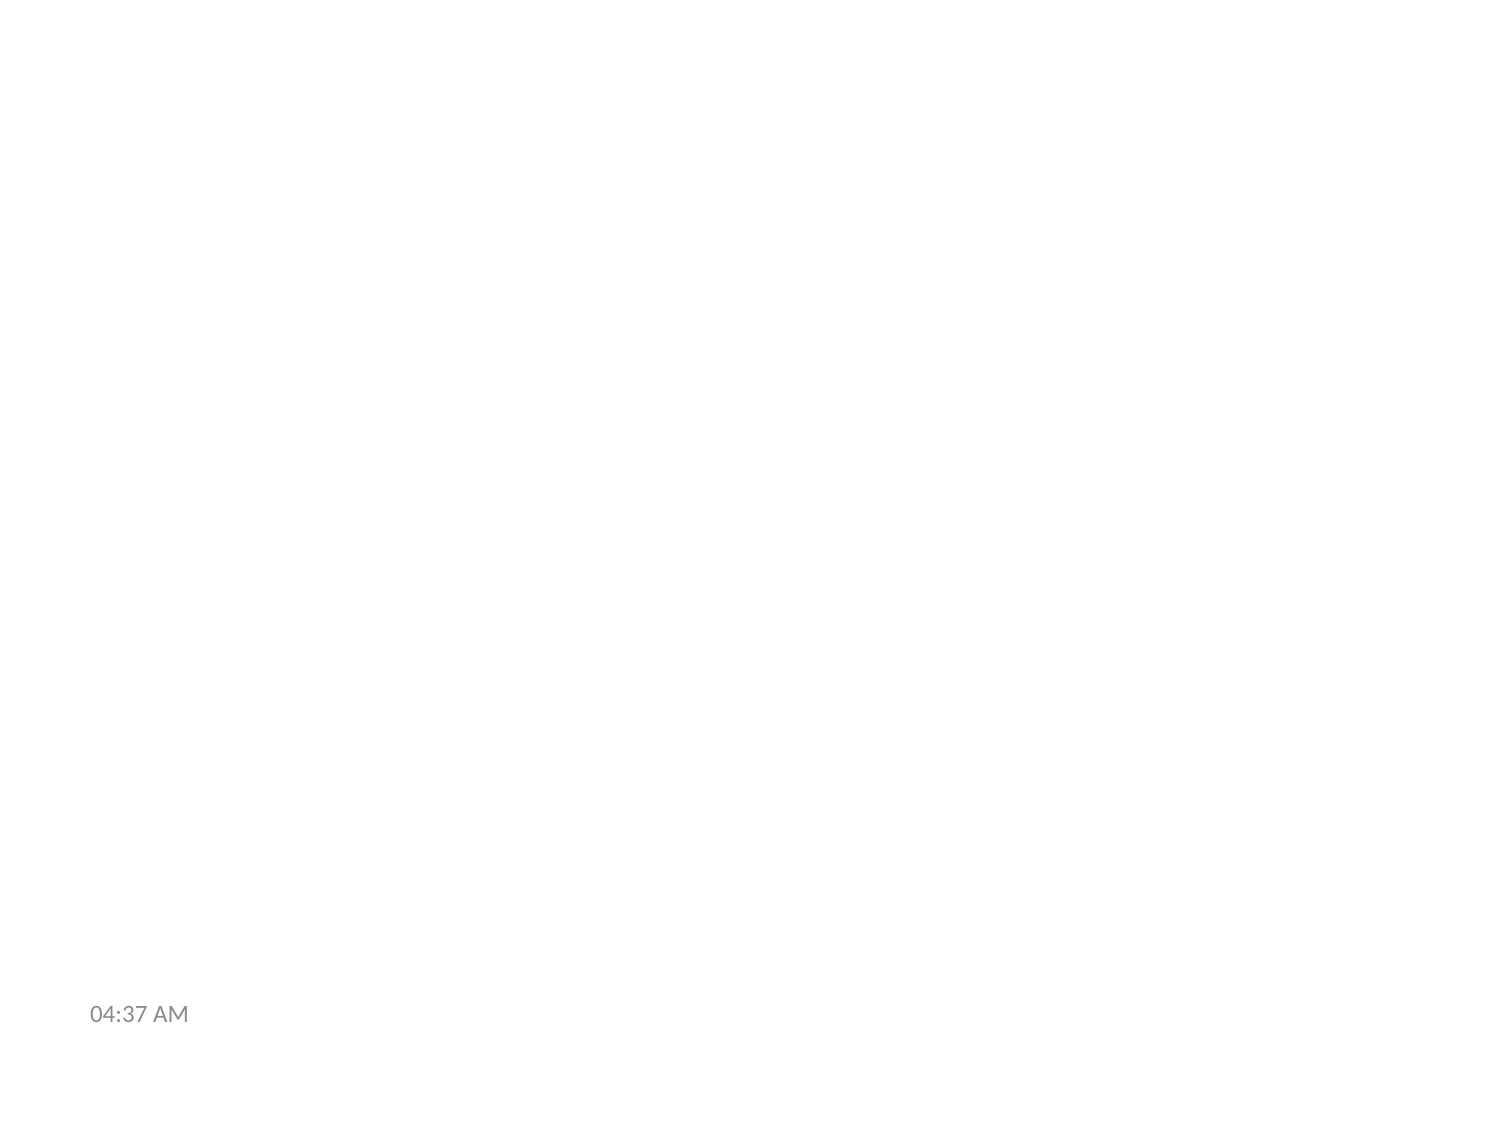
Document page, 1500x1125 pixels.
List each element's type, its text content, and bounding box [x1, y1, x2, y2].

text_box 3:35 PM [75, 982, 425, 1043]
